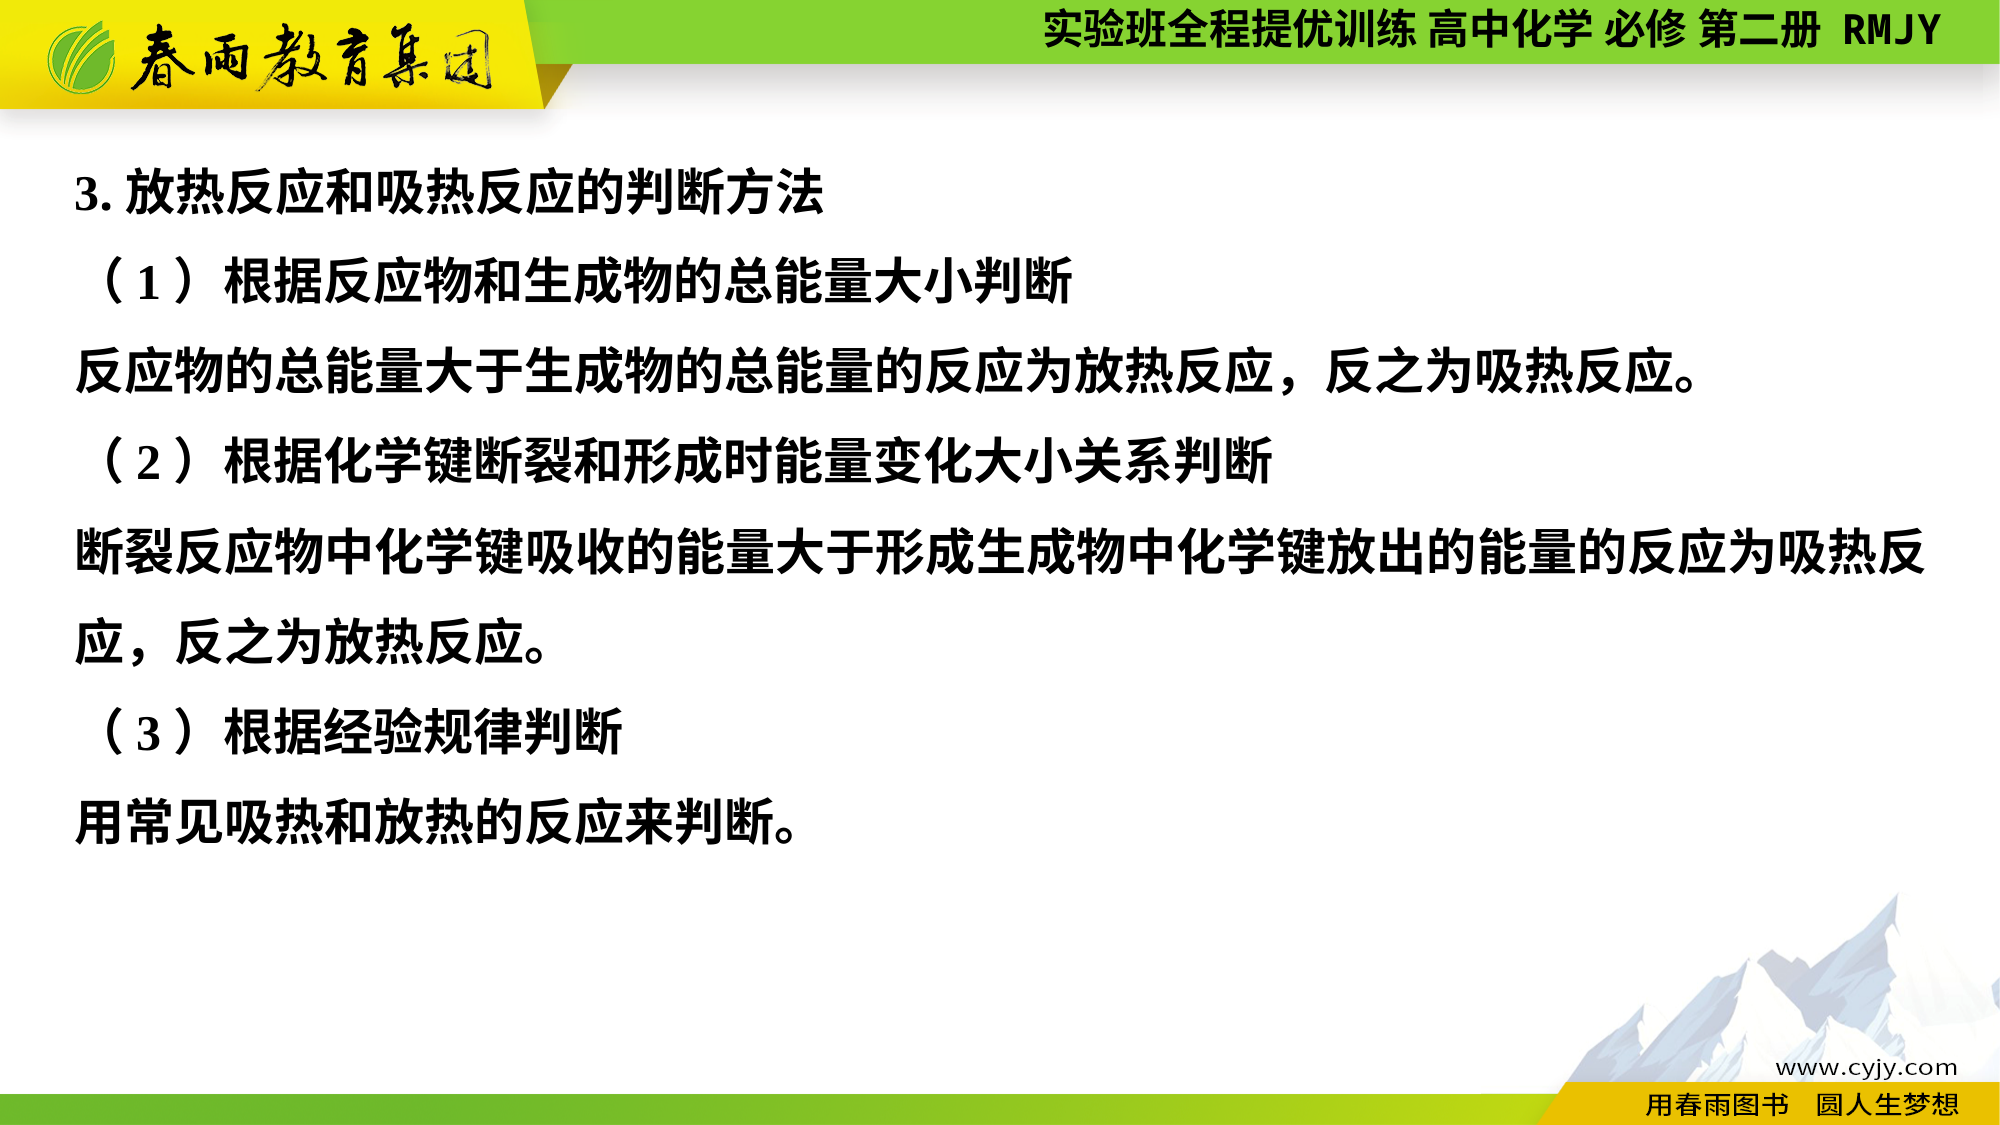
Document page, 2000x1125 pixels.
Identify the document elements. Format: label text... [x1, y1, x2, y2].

picture [0, 0, 2000, 1125]
list 3.放热反应和吸热反应的判断方法 （1）根据反应物和生成物的总能量大小判断 反应物的总能量大于生成物的总能量的反应为放热反应，反之为吸热反应。 （2）根据化学键断裂和形成时能量变化大小关系判断 断裂反应物中化学键吸收的能量大于形成生成物中化学键放出的能量的反应为吸热反应，反之为放热反应。 （3）根据经验规律判断 用常见吸热和放热的反应来判断。 [59, 122, 1944, 865]
